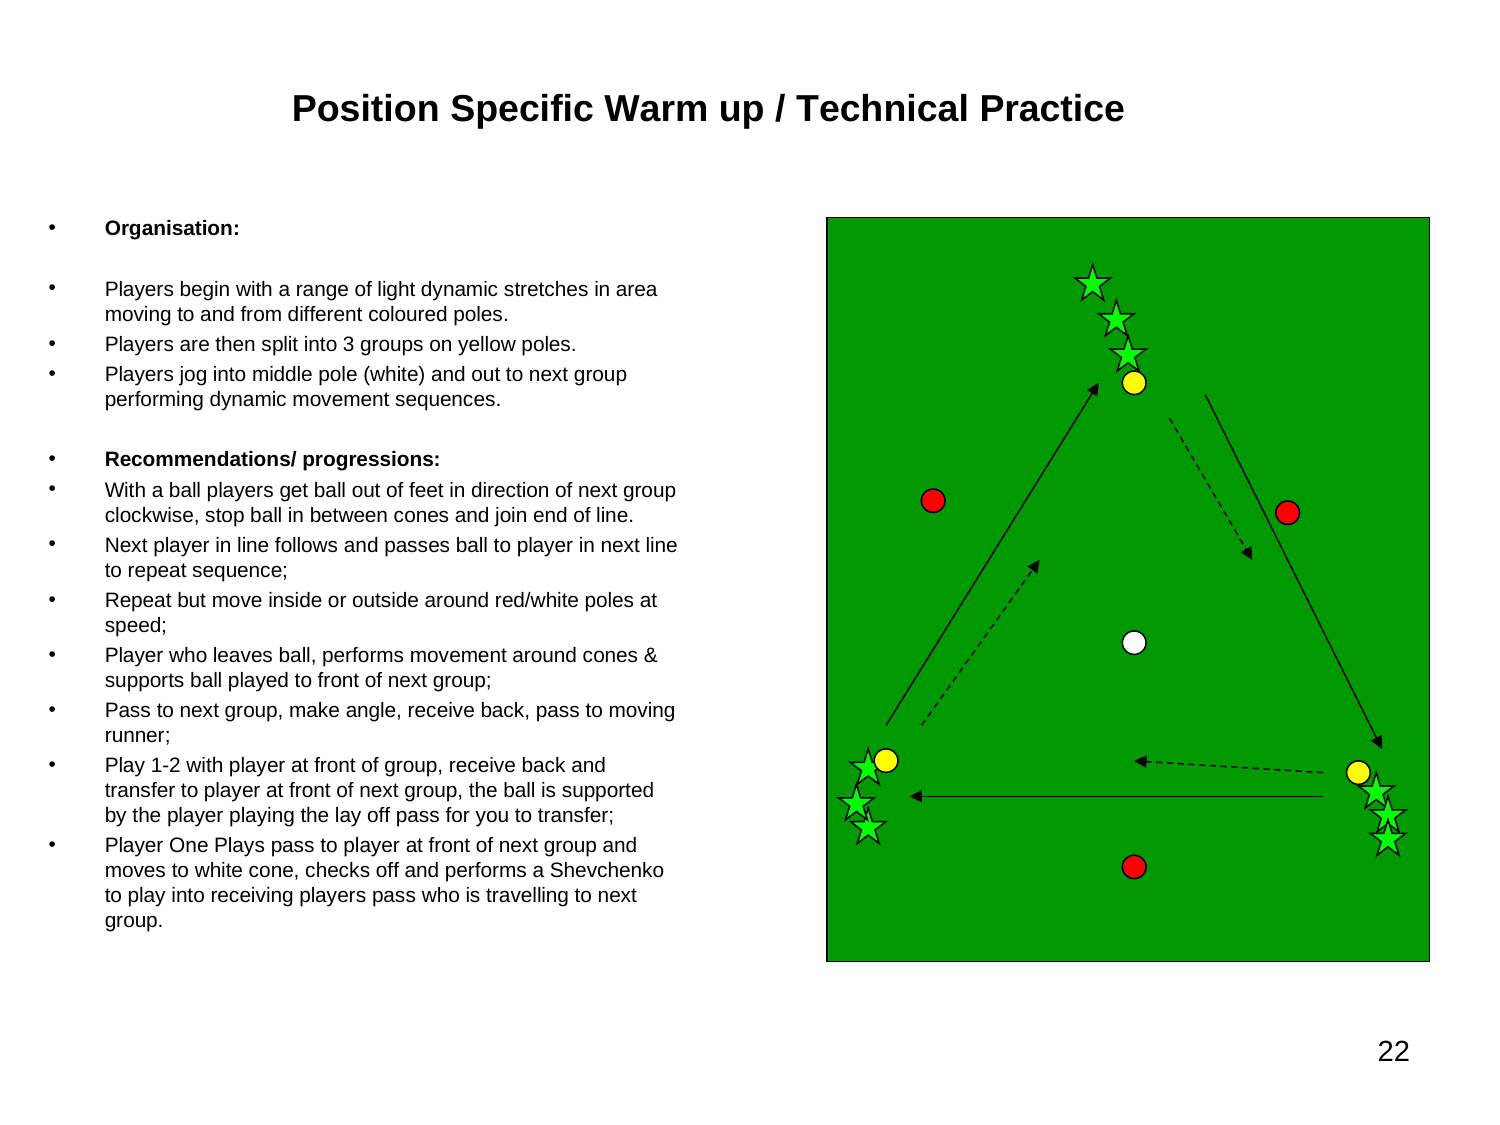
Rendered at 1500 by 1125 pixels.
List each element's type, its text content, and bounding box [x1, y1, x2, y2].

text_box [1275, 501, 1300, 525]
text_box [1027, 559, 1040, 574]
text_box [1134, 755, 1147, 768]
text_box [1122, 371, 1147, 395]
text_box [1370, 796, 1406, 832]
text_box [921, 489, 946, 513]
text_box Organisation: Players begin with a range of light dynamic stretches in area moving to and from different coloured poles. Players are then split into 3 groups on yellow poles. Players jog into middle pole (white) and out to next group performing dynamic movement sequences. Recommendations/ progressions: With a ball players get ball out of feet in direction of next group clockwise, stop ball in between cones and join end of line. Next player in line follows and passes ball to player in next line to repeat sequence; Repeat but move inside or outside around red/white poles at speed; Player who leaves ball, performs movement around cones & supports ball played to front of next group; Pass to next group, make angle, receive back, pass to moving runner; Play 1-2 with player at front of group, receive back and transfer to player at front of next group, the ball is supported by the player playing the lay off pass for you to transfer; Player One Plays pass to player at front of next group and moves to white cone, checks off and performs a Shevchenko to play into receiving players pass who is travelling to next group. [33, 207, 697, 950]
text_box [827, 217, 1430, 962]
text_box [850, 748, 880, 785]
text_box [1122, 855, 1147, 879]
text_box [1358, 772, 1394, 808]
text_box [1122, 630, 1147, 655]
text_box [850, 807, 886, 844]
text_box [1110, 335, 1146, 371]
text_box [1346, 760, 1371, 785]
text_box <number> [1074, 1024, 1425, 1103]
text_box [1370, 819, 1406, 856]
text_box [886, 382, 1099, 726]
text_box [1098, 300, 1135, 336]
text_box [874, 748, 898, 773]
text_box [838, 784, 875, 820]
text_box [1205, 394, 1383, 749]
text_box [1240, 543, 1253, 560]
text_box [909, 790, 1324, 803]
text_box [1074, 264, 1111, 300]
text_box Position Specific Warm up / Technical Practice [0, 42, 1459, 171]
